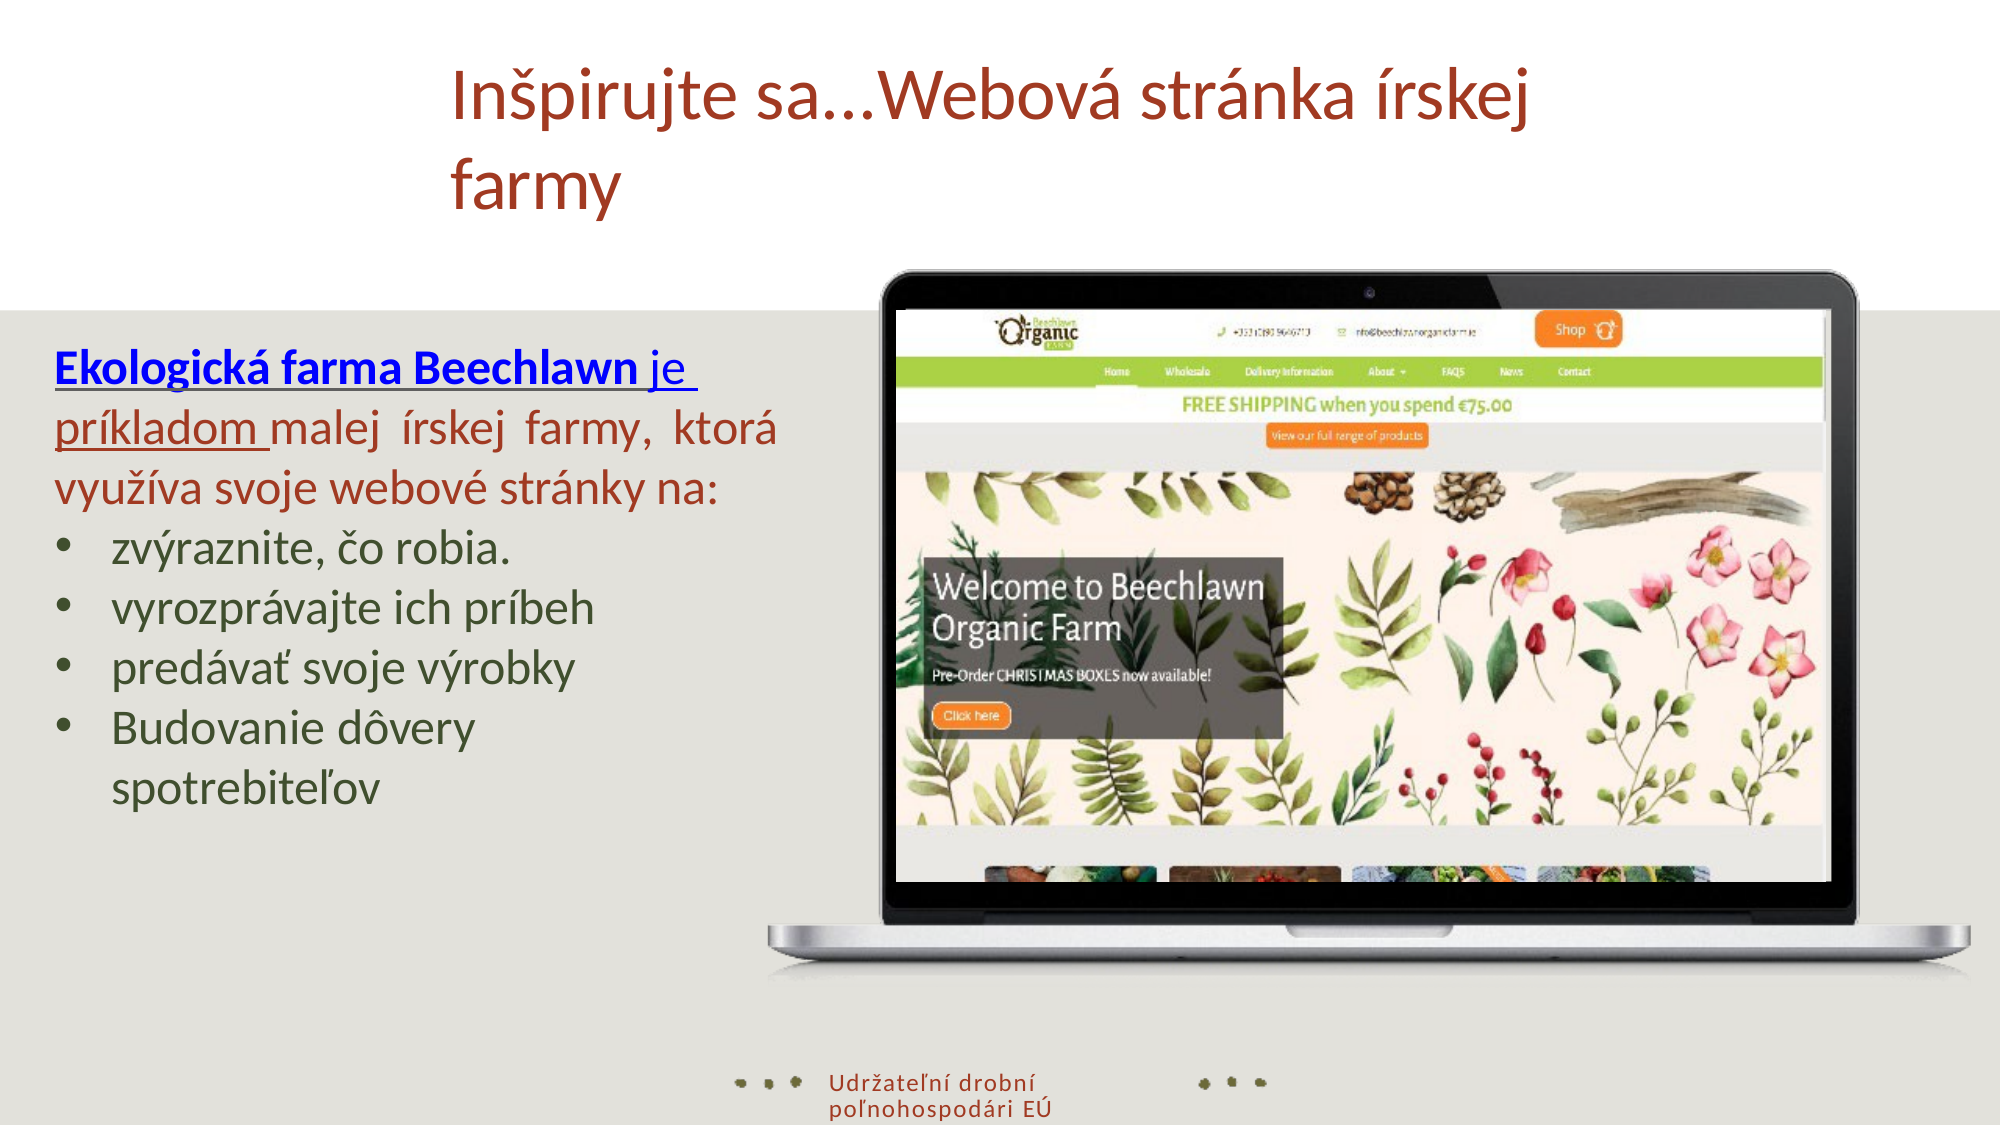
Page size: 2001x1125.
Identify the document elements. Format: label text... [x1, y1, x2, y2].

title Inšpirujte sa...Webová stránka írskej farmy [448, 42, 1557, 233]
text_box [0, 237, 2000, 1125]
